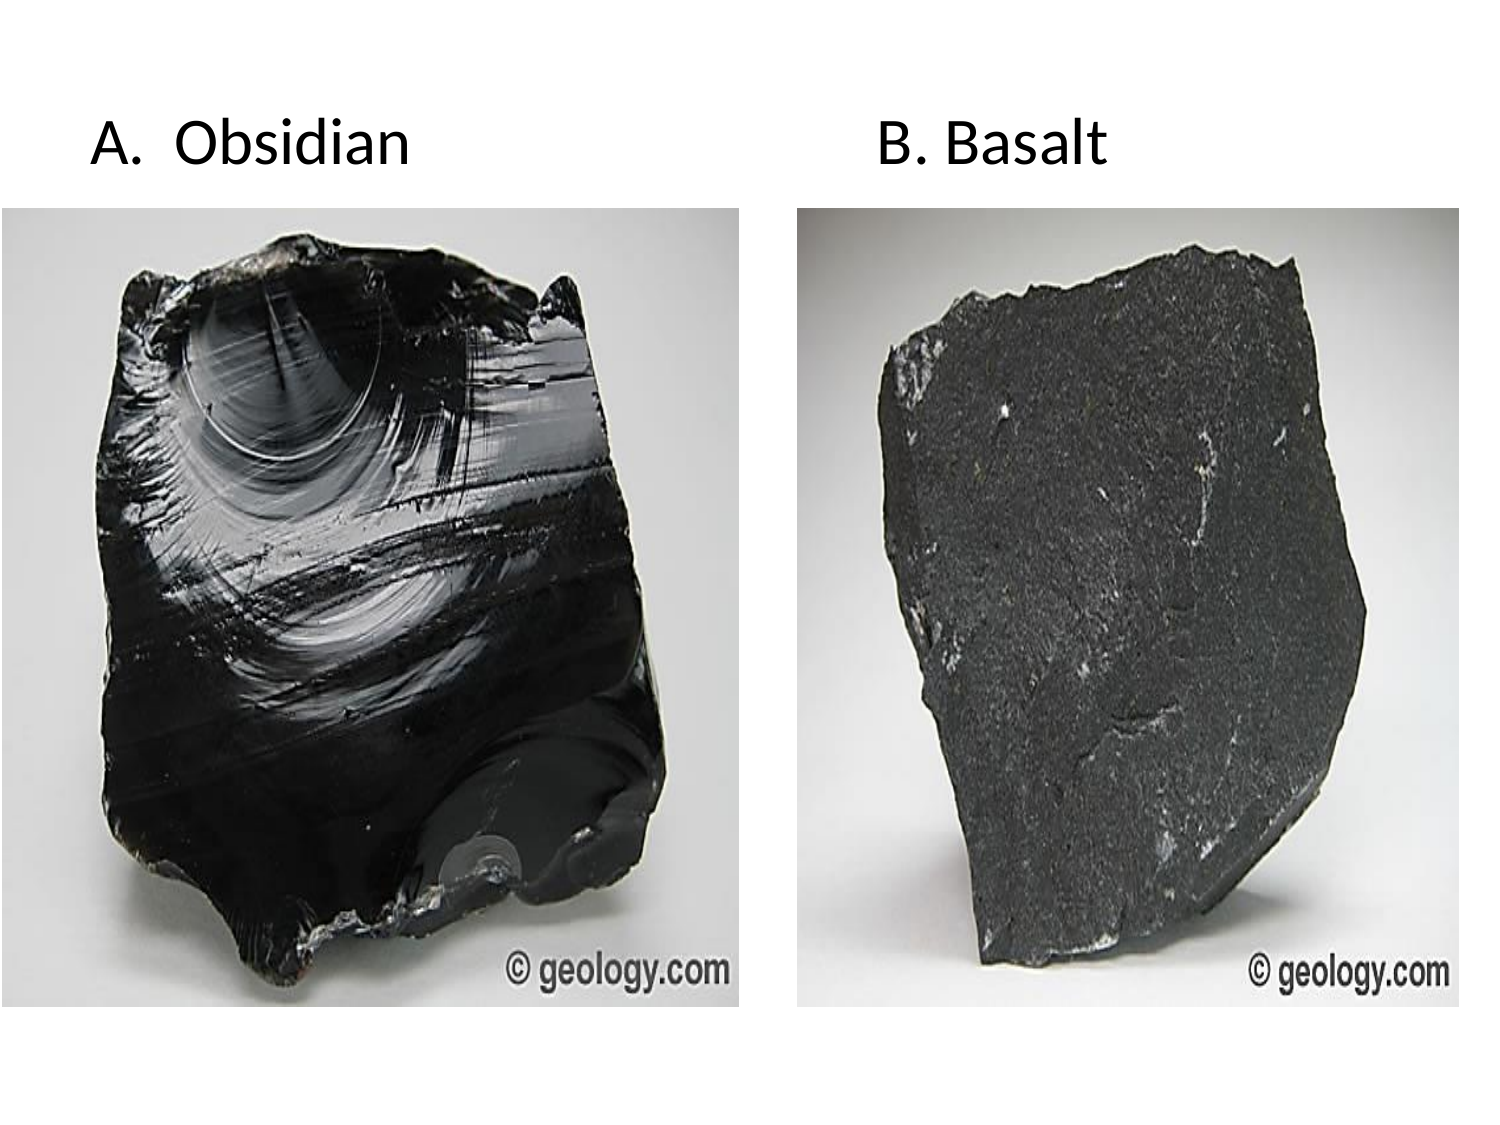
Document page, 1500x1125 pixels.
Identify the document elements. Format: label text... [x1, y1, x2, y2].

list Obsidian B. Basalt [75, 90, 1425, 1005]
picture [2, 207, 739, 1007]
picture [796, 207, 1459, 1007]
